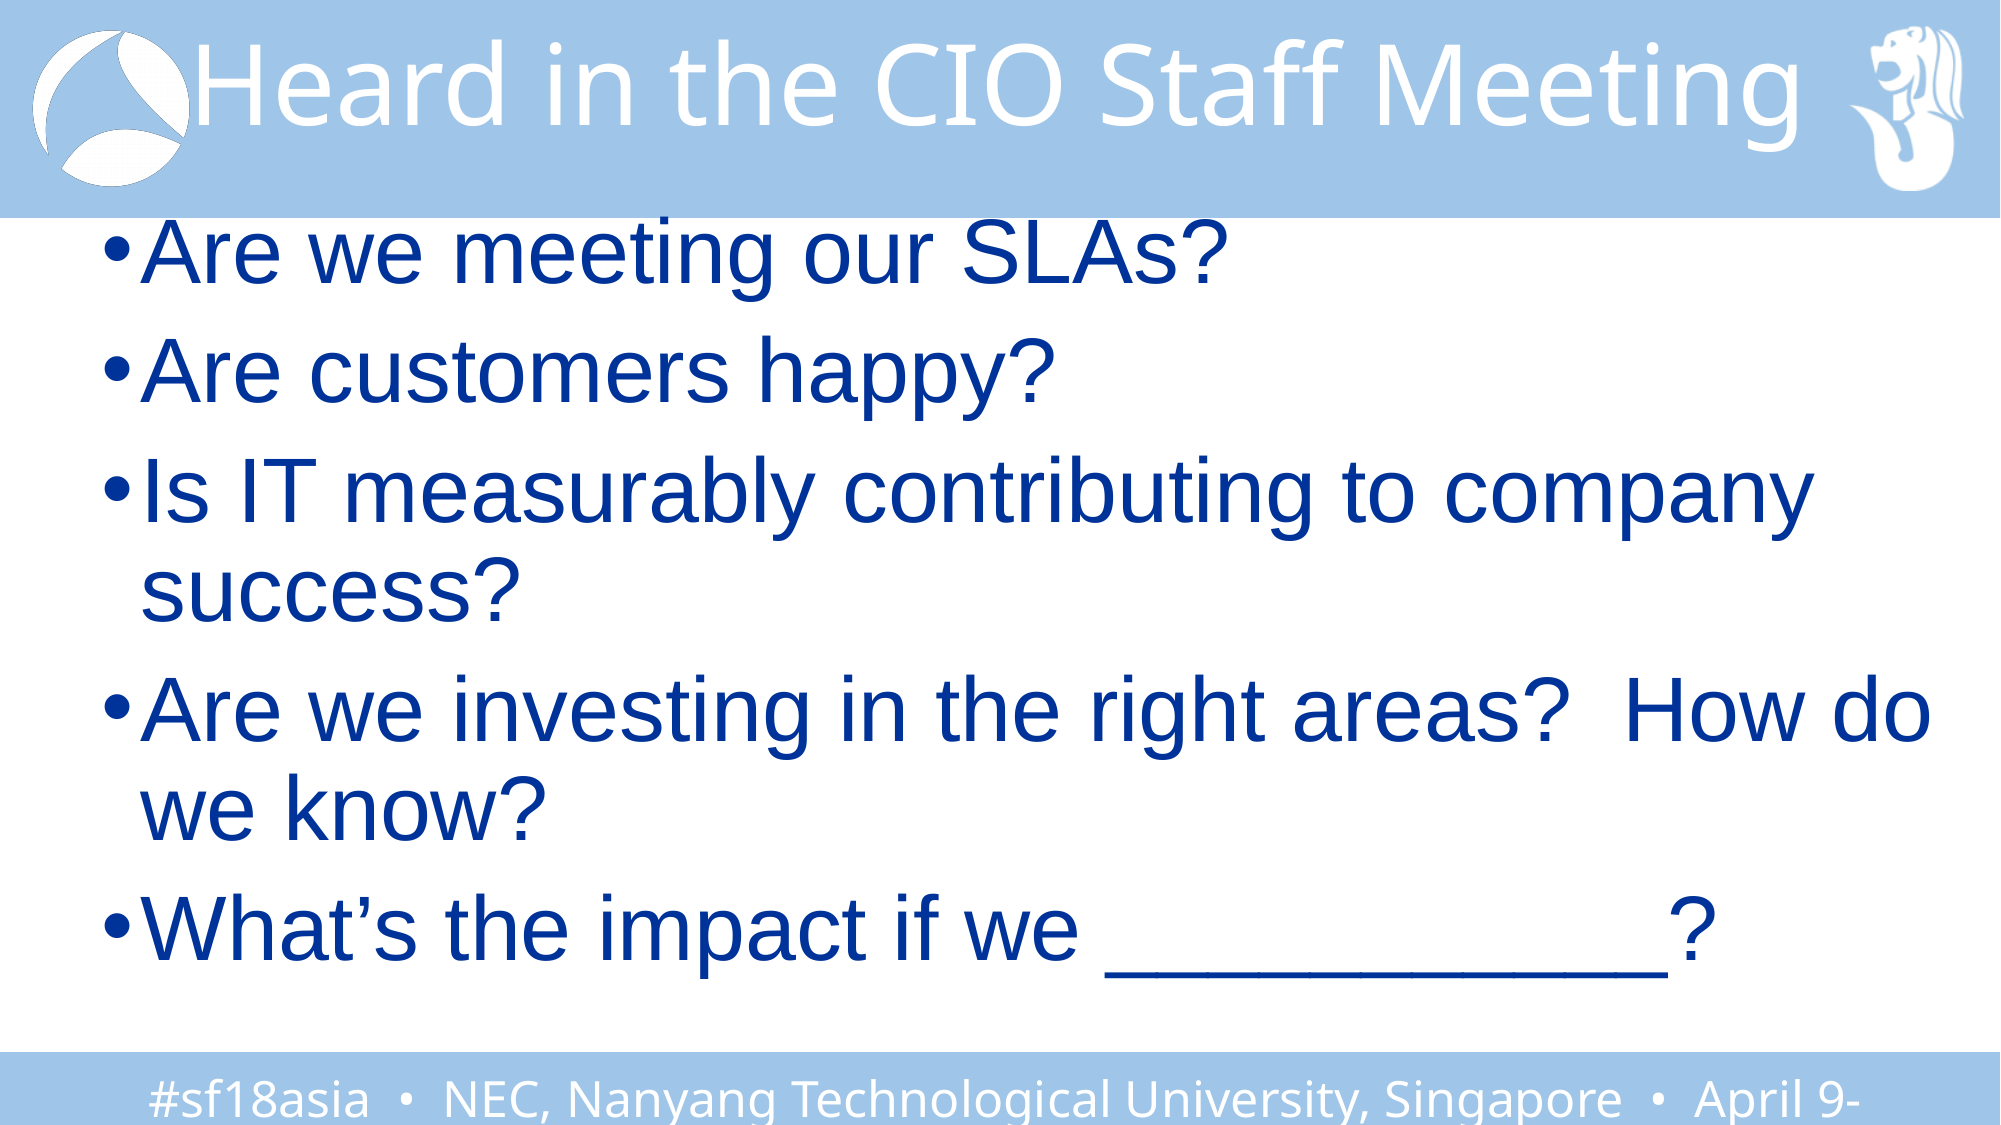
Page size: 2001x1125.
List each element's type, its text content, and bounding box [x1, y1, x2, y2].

picture [1849, 155, 1964, 191]
list Are we meeting our SLAs? Are customers happy? Is IT measurably contributing to company success? Are we investing in the right areas? How do we know? What’s the impact if we ___________? [86, 188, 1961, 1051]
title Heard in the CIO Staff Meeting [31, 24, 1994, 155]
picture [32, 155, 190, 187]
